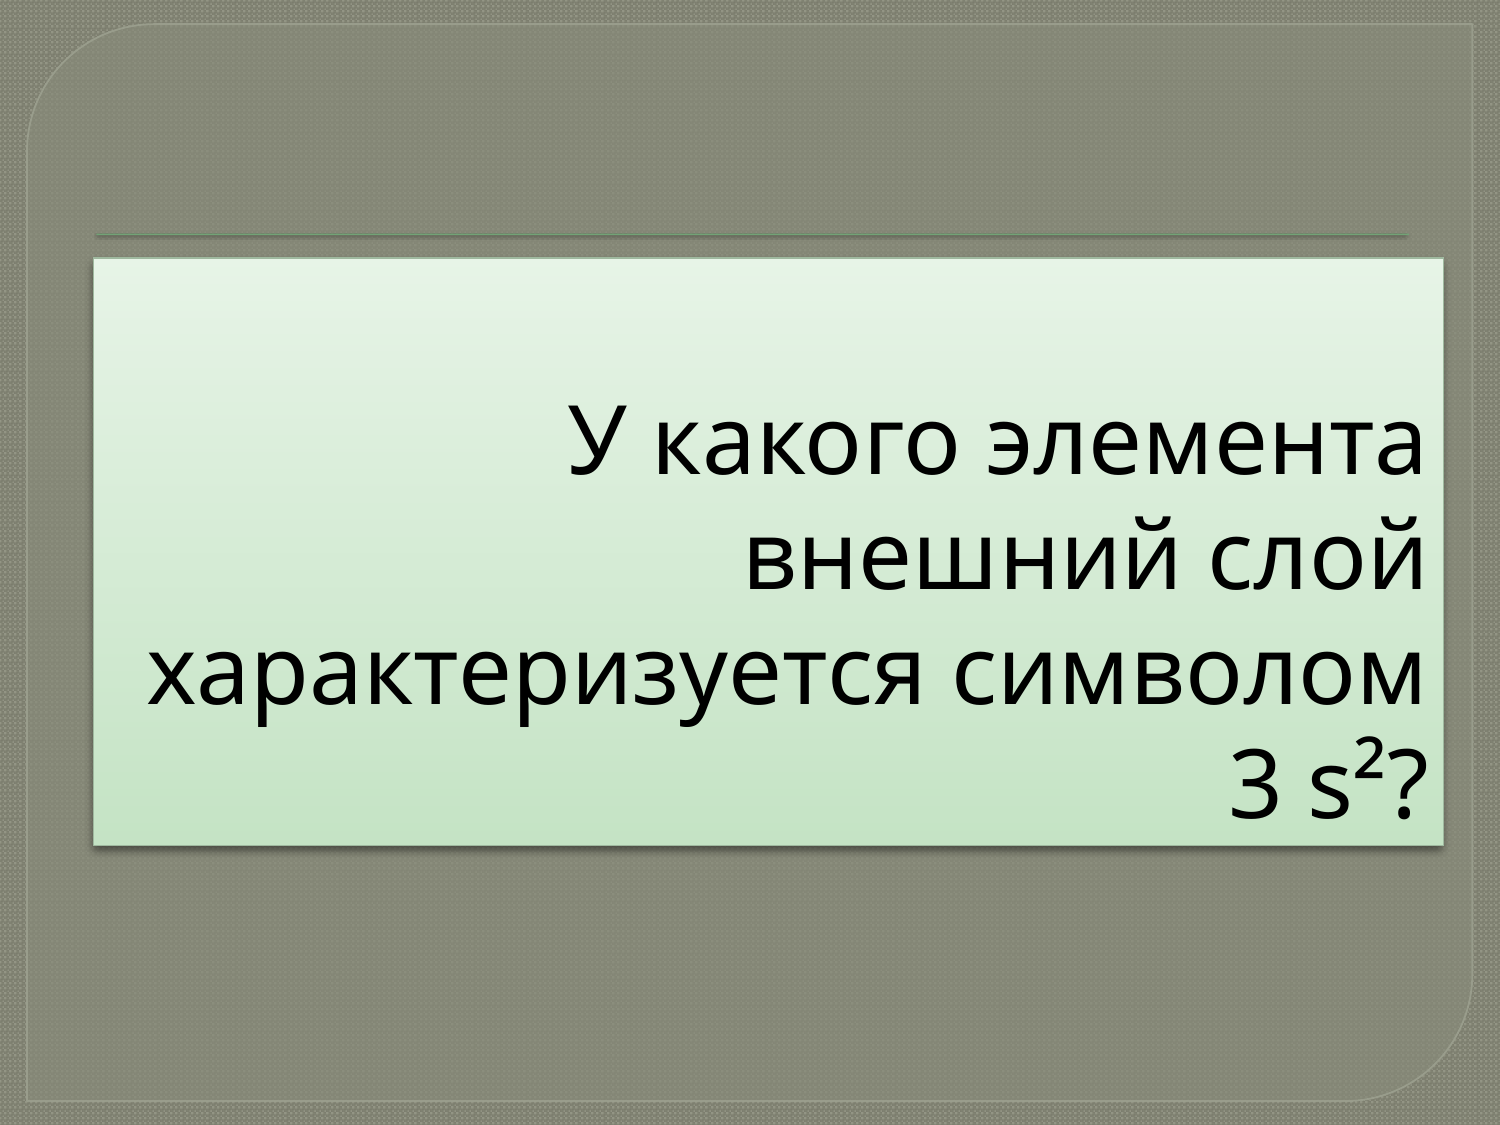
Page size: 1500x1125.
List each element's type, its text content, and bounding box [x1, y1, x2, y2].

title У какого элемента внешний слой характеризуется символом 3 s²? [93, 257, 1444, 846]
